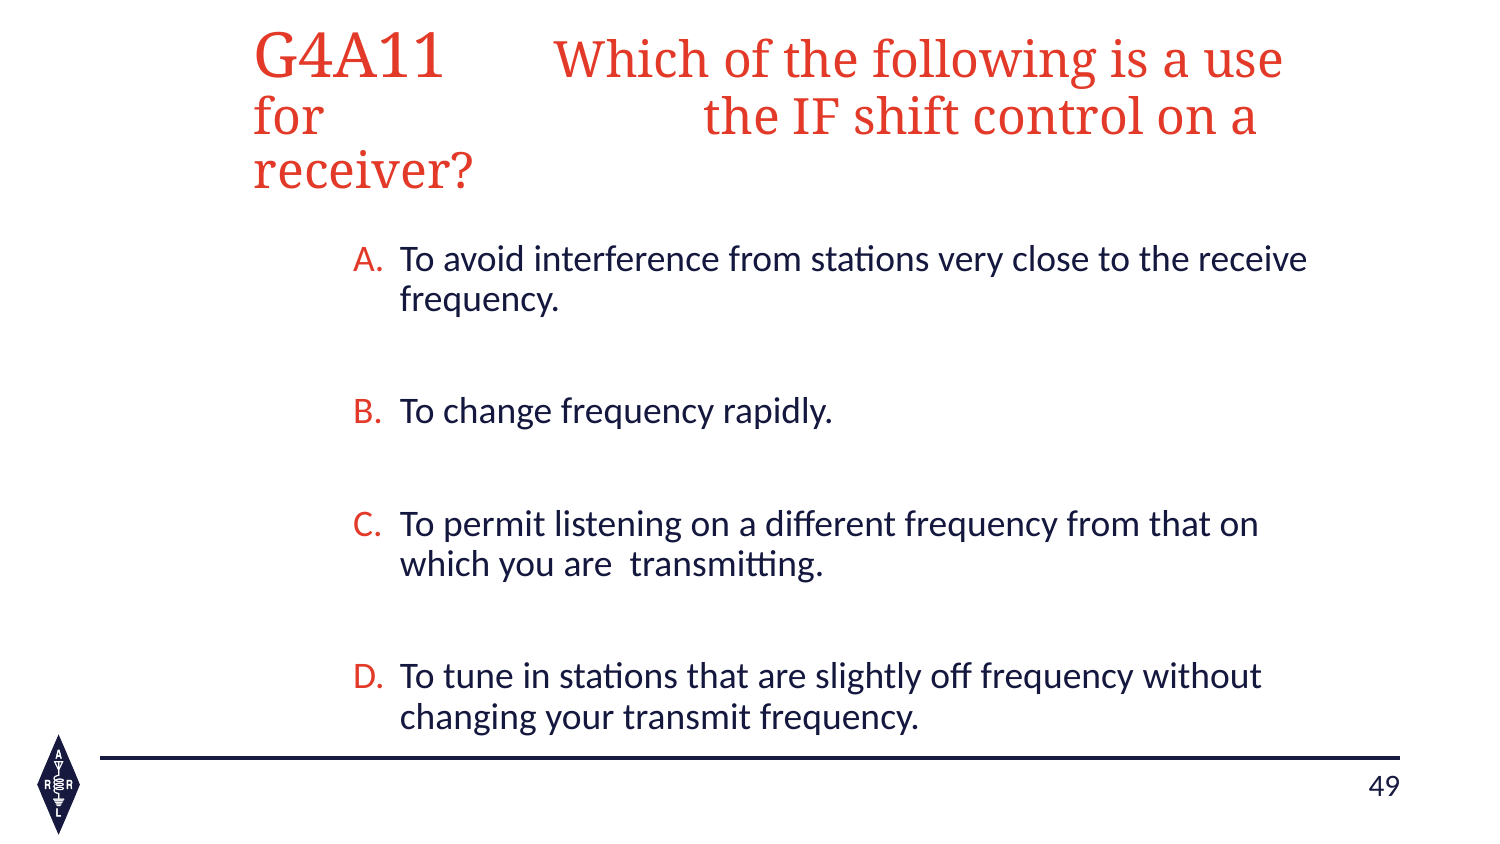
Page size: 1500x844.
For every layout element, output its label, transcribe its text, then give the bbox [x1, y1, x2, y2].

title G4A11 Which of the following is a use for the IF shift control on a receiver? [253, 18, 1317, 165]
list To avoid interference from stations very close to the receive frequency. To change frequency rapidly. To permit listening on a different frequency from that on which you are transmitting. To tune in stations that are slightly off frequency without changing your transmit frequency. [353, 232, 1317, 815]
picture [37, 734, 80, 835]
slide_number 49 [1302, 761, 1400, 807]
